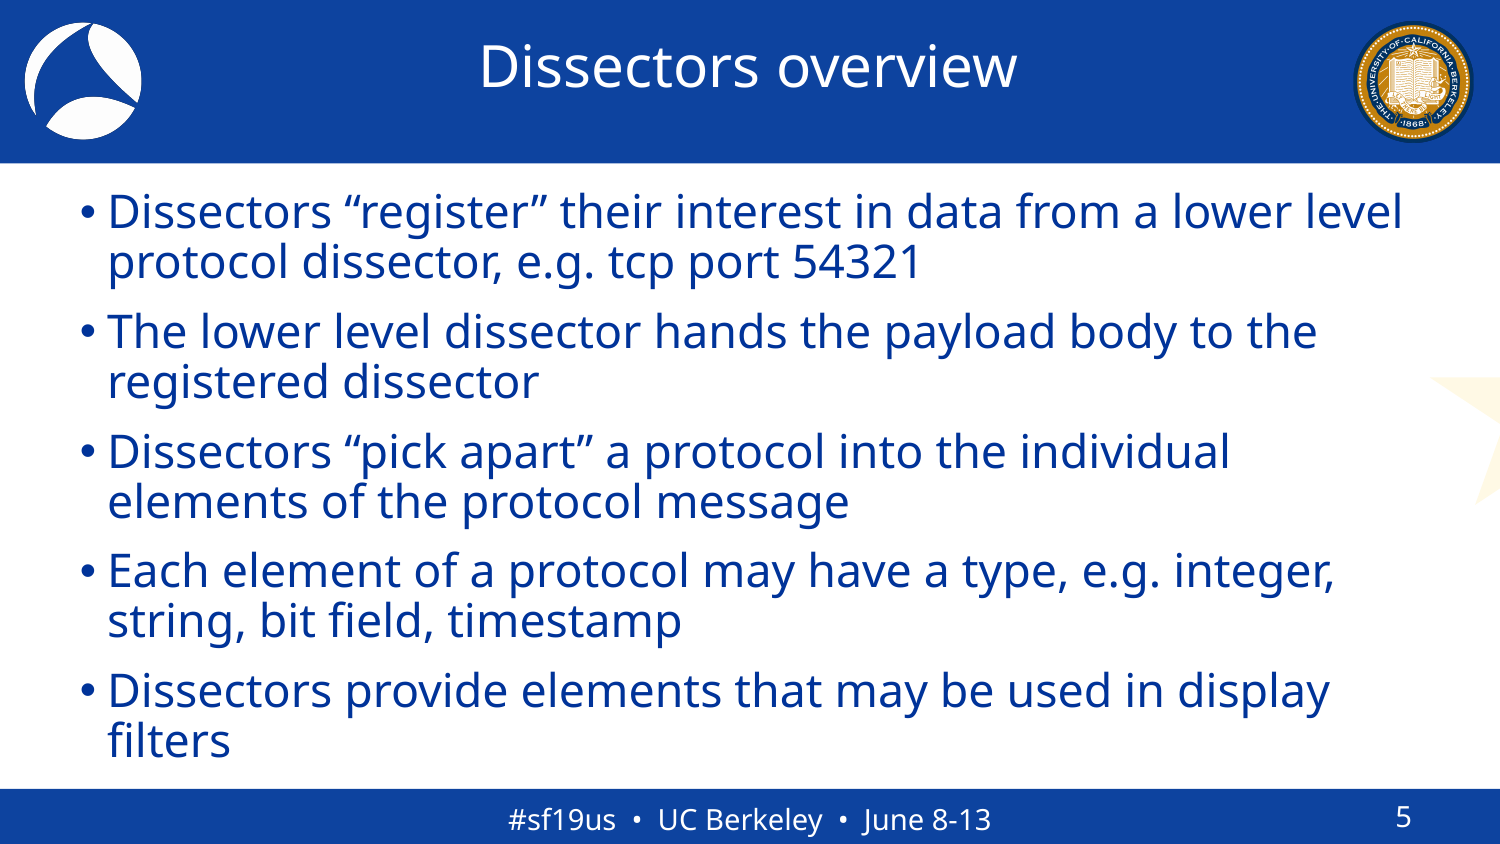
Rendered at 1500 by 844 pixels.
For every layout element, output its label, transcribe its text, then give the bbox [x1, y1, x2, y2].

list Dissectors “register” their interest in data from a lower level protocol dissector, e.g. tcp port 54321 The lower level dissector hands the payload body to the registered dissector Dissectors “pick apart” a protocol into the individual elements of the protocol message Each element of a protocol may have a type, e.g. integer, string, bit field, timestamp Dissectors provide elements that may be used in display filters [64, 173, 1436, 788]
picture [24, 22, 142, 140]
picture [1353, 21, 1474, 143]
list Dissectors overview [147, 0, 1341, 139]
